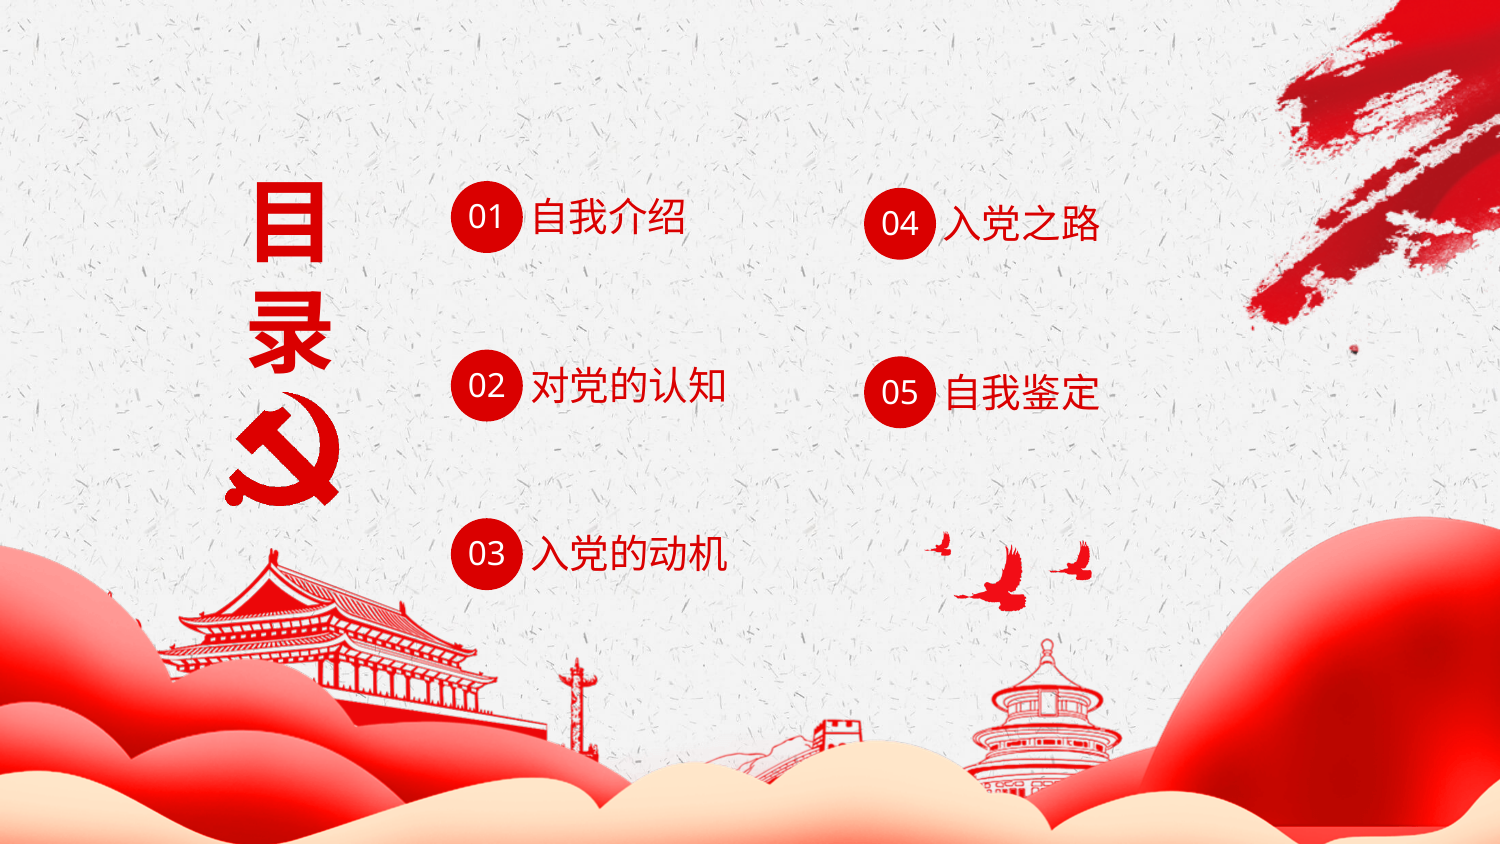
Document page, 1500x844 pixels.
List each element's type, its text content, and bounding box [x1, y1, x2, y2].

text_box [864, 356, 1126, 429]
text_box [864, 187, 1126, 260]
picture [0, 0, 1500, 844]
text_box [450, 181, 713, 253]
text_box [450, 349, 755, 422]
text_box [450, 518, 755, 591]
text_box 目 录 [229, 156, 339, 391]
